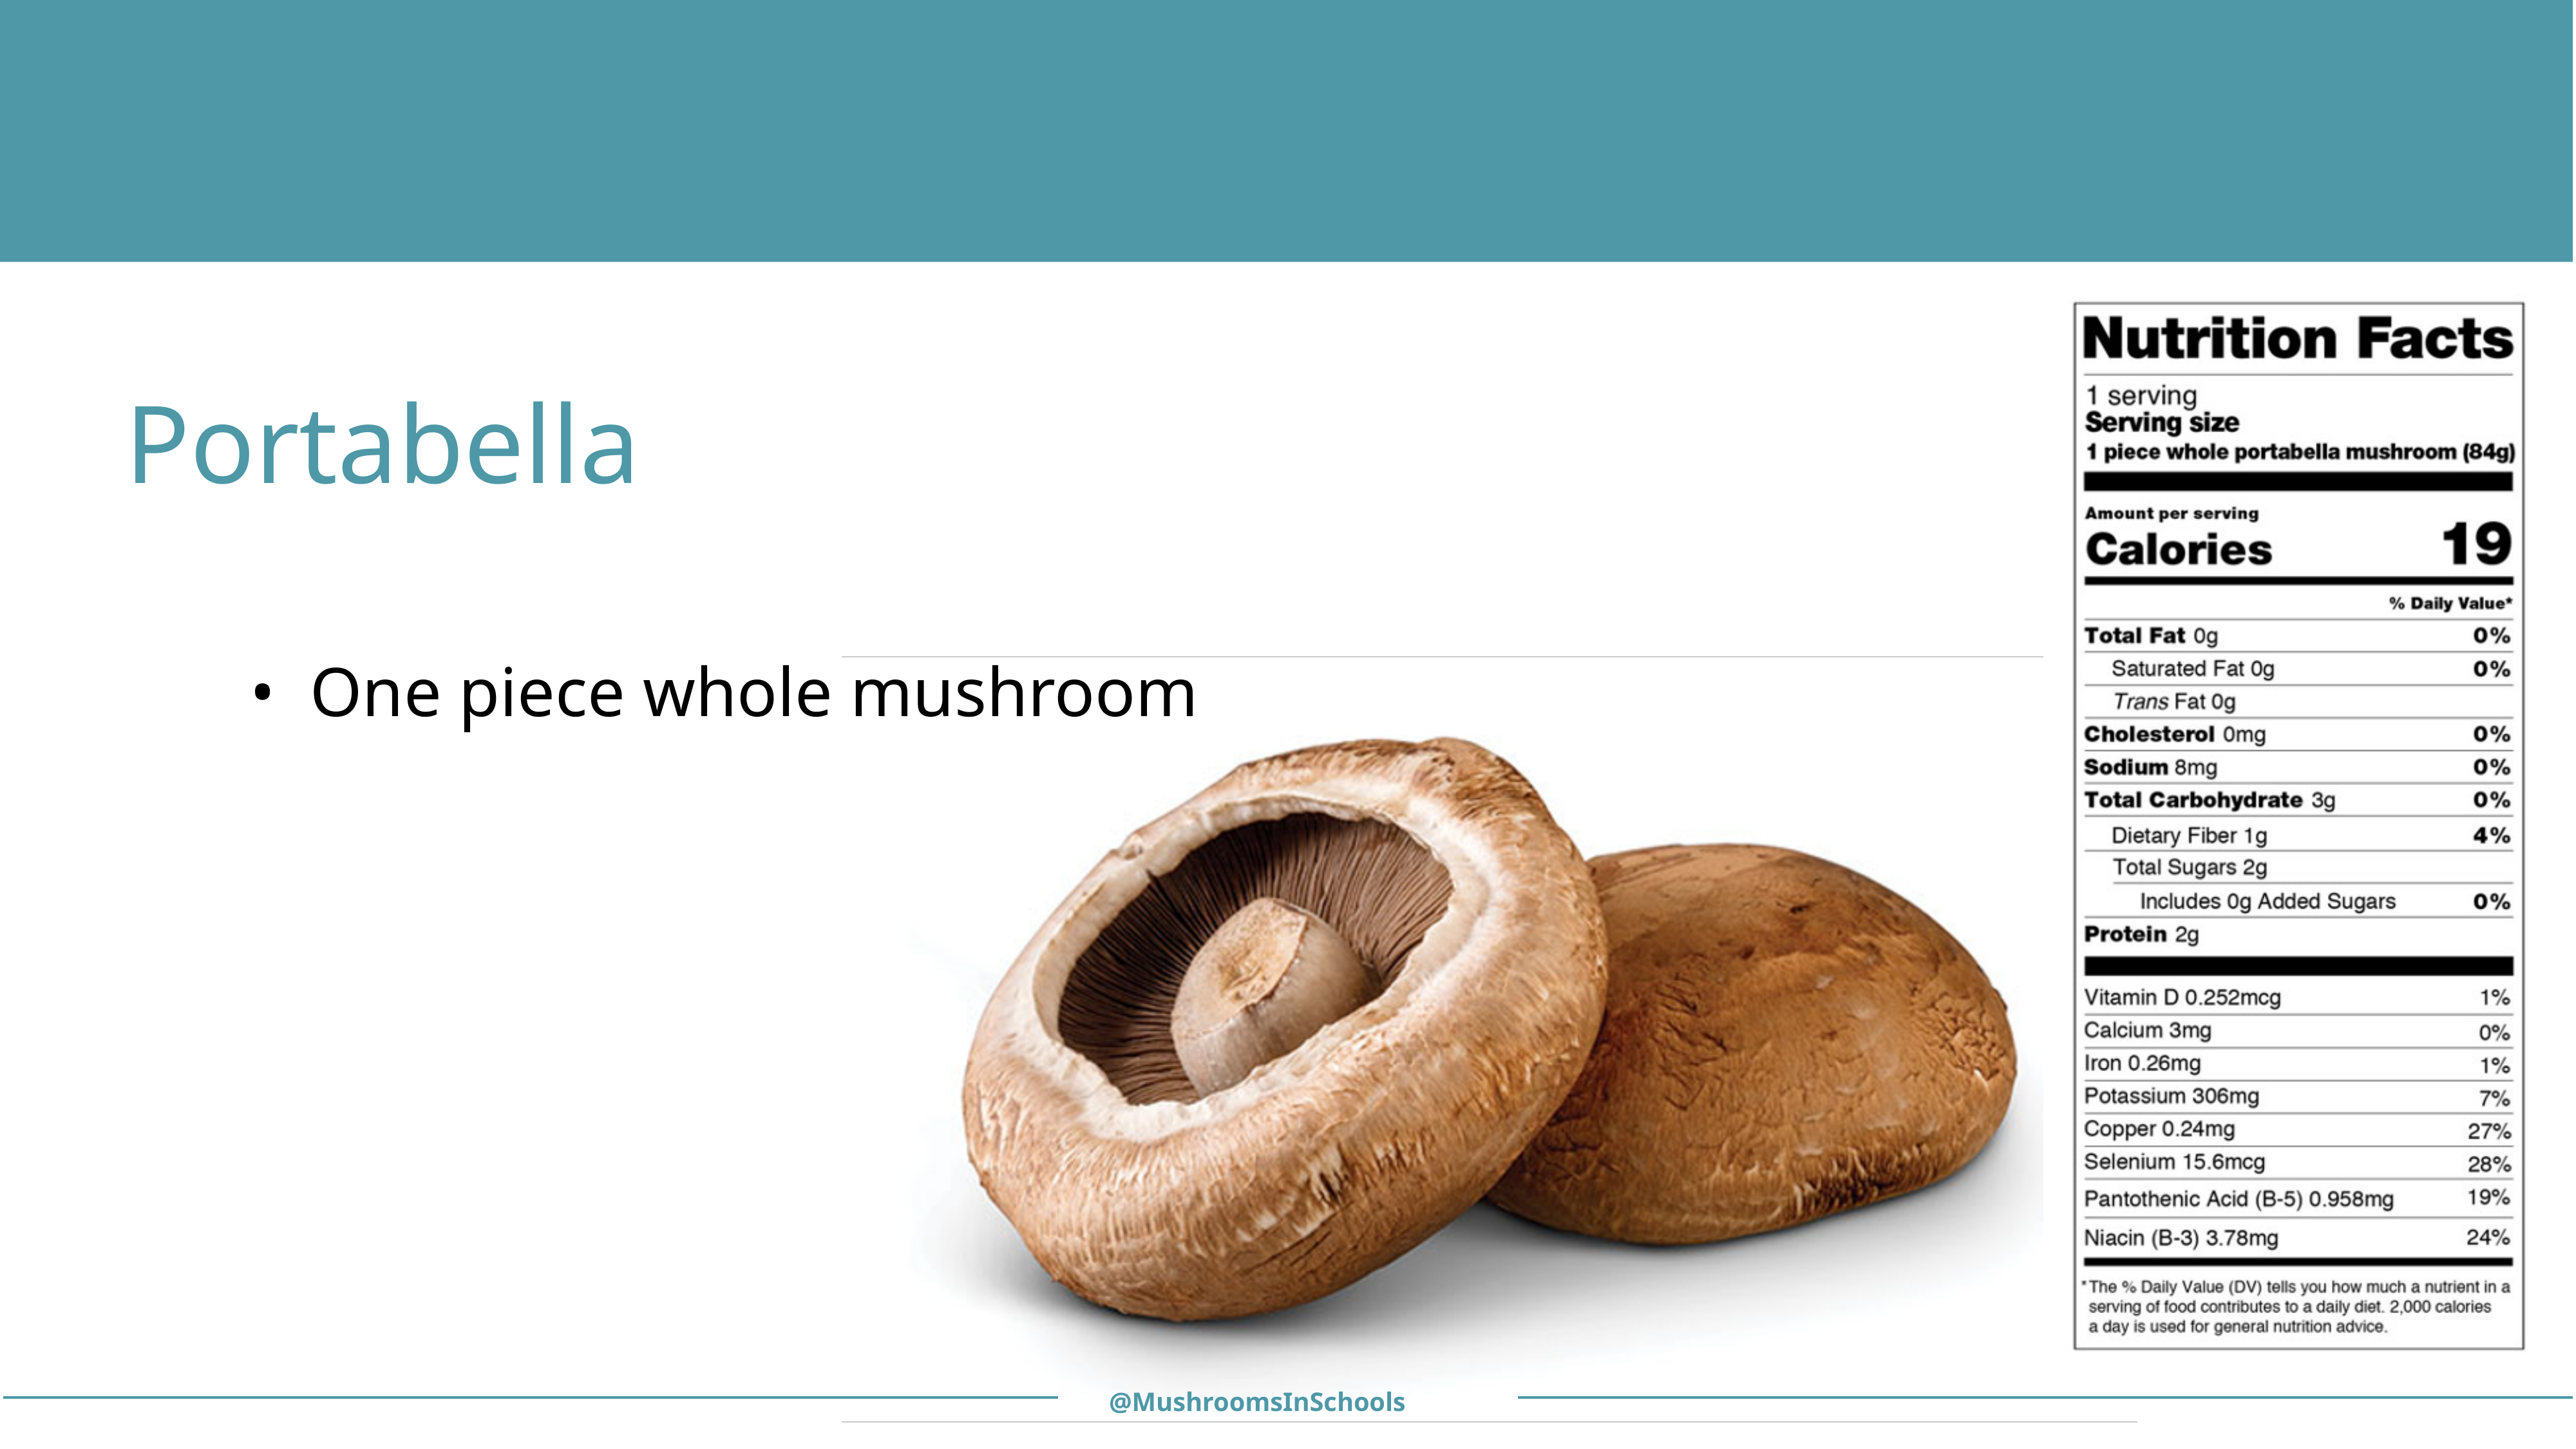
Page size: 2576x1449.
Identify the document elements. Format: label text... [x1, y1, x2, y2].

text_box Portabella [119, 370, 650, 510]
picture [842, 273, 2550, 1425]
text_box • One piece whole mushroom [244, 603, 1205, 735]
text_box [0, 0, 2573, 262]
